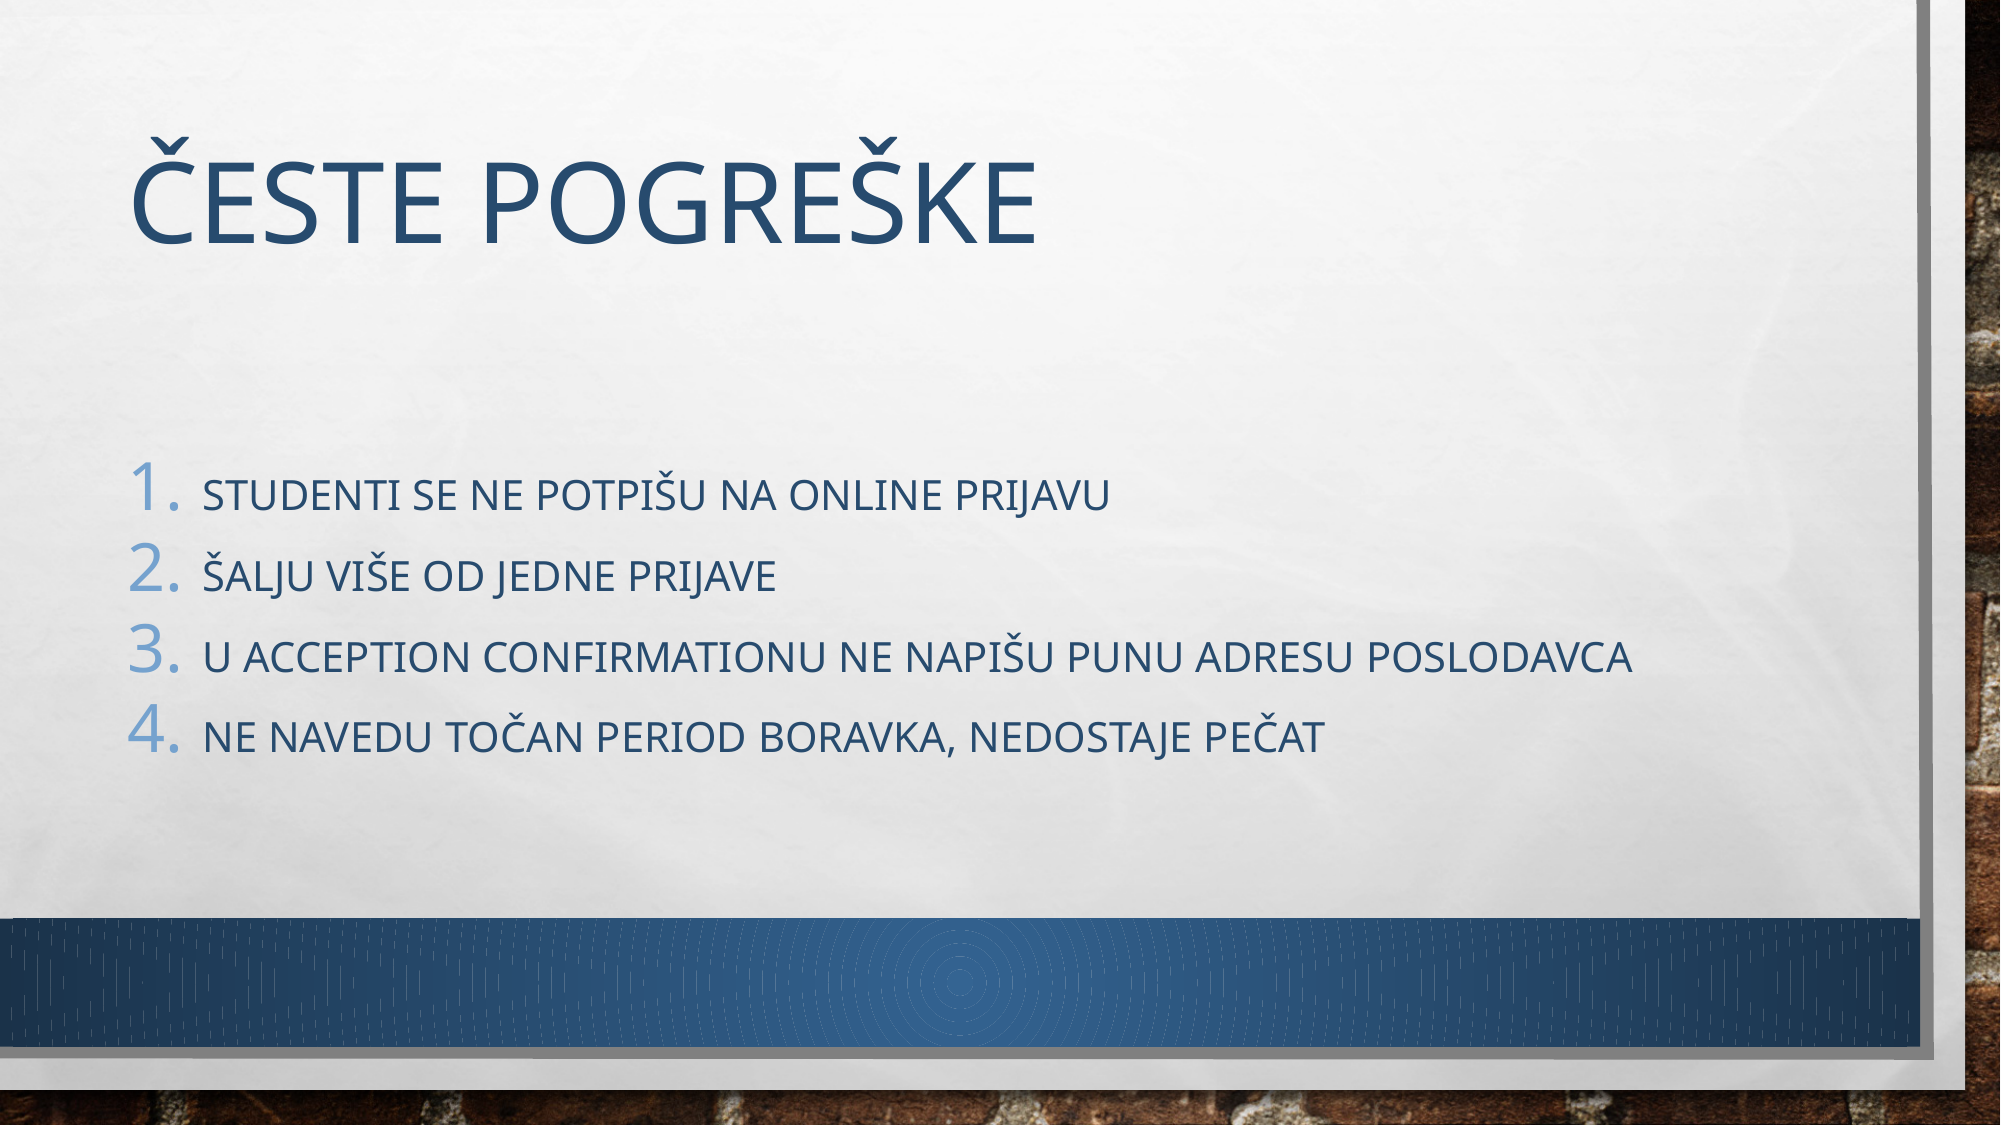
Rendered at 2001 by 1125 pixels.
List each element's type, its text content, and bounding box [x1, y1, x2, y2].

title Česte pogreške [112, 112, 1818, 302]
picture [0, 0, 2000, 1125]
list Studenti se ne potpišu na online prijavu Šalju više od jedne prijave U acception confirmationu Ne napišu punu adresu poslodavca ne navedu točan period boravka, nedostaje pečat [112, 338, 1818, 882]
